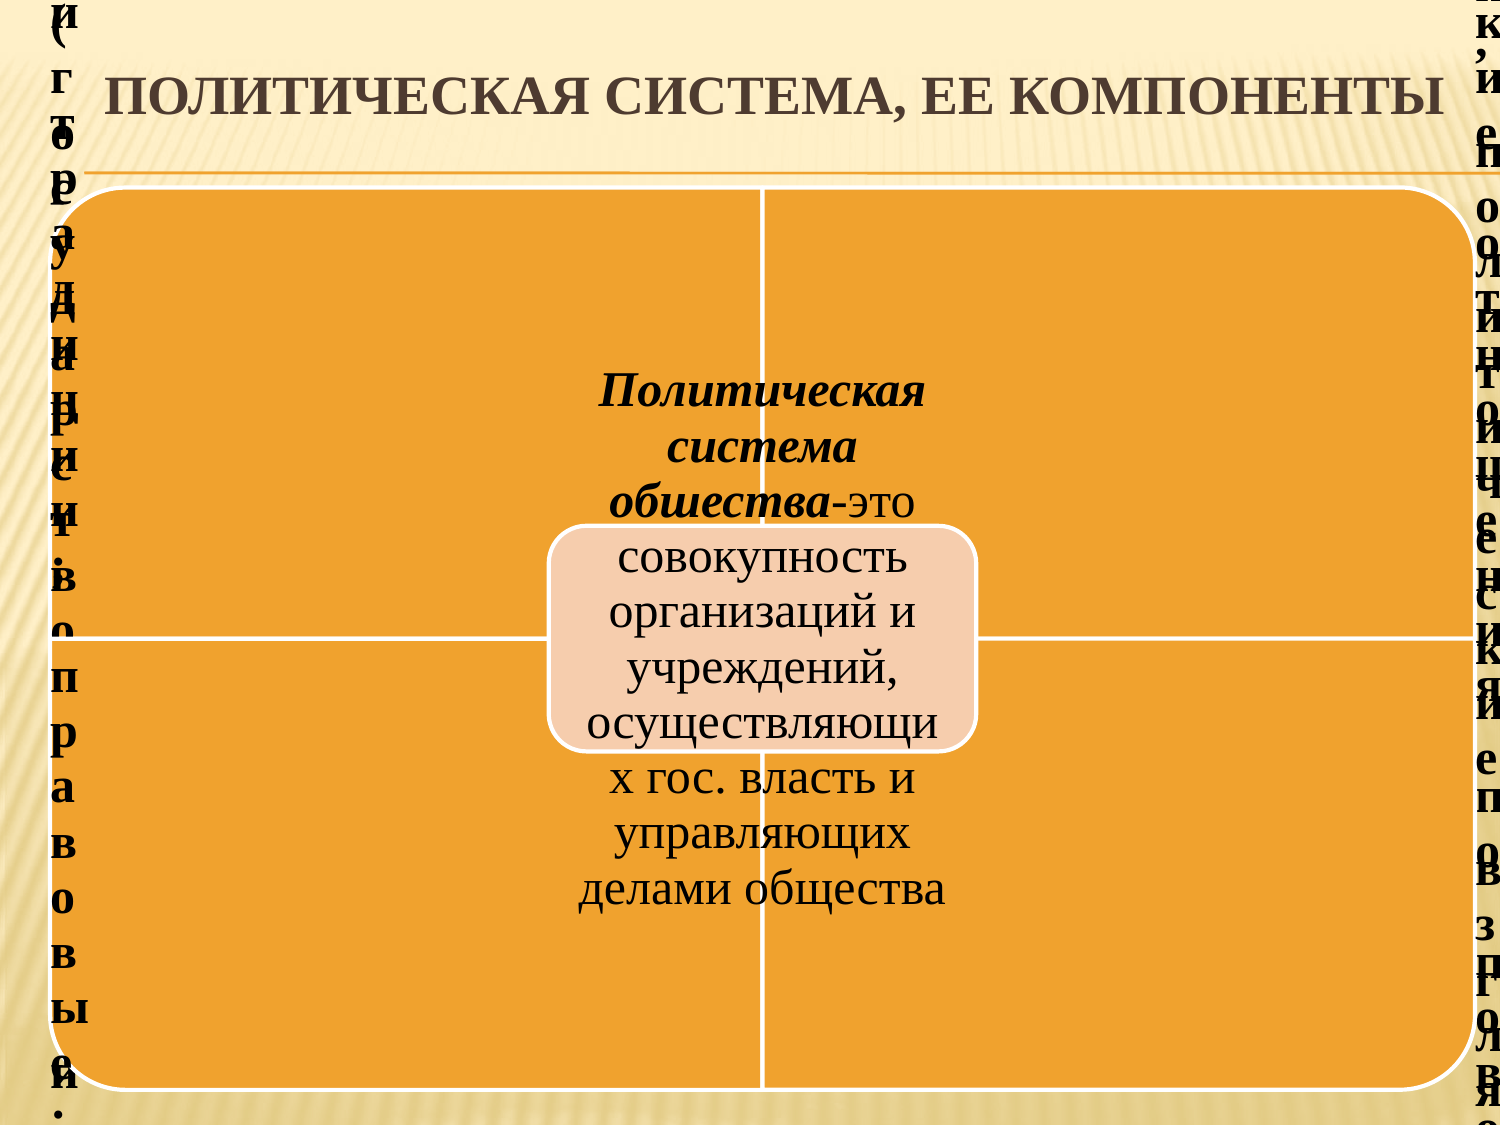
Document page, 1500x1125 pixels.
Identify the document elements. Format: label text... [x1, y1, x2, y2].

title Политическая система, ее компоненты [75, 23, 1477, 161]
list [49, 187, 1476, 1091]
